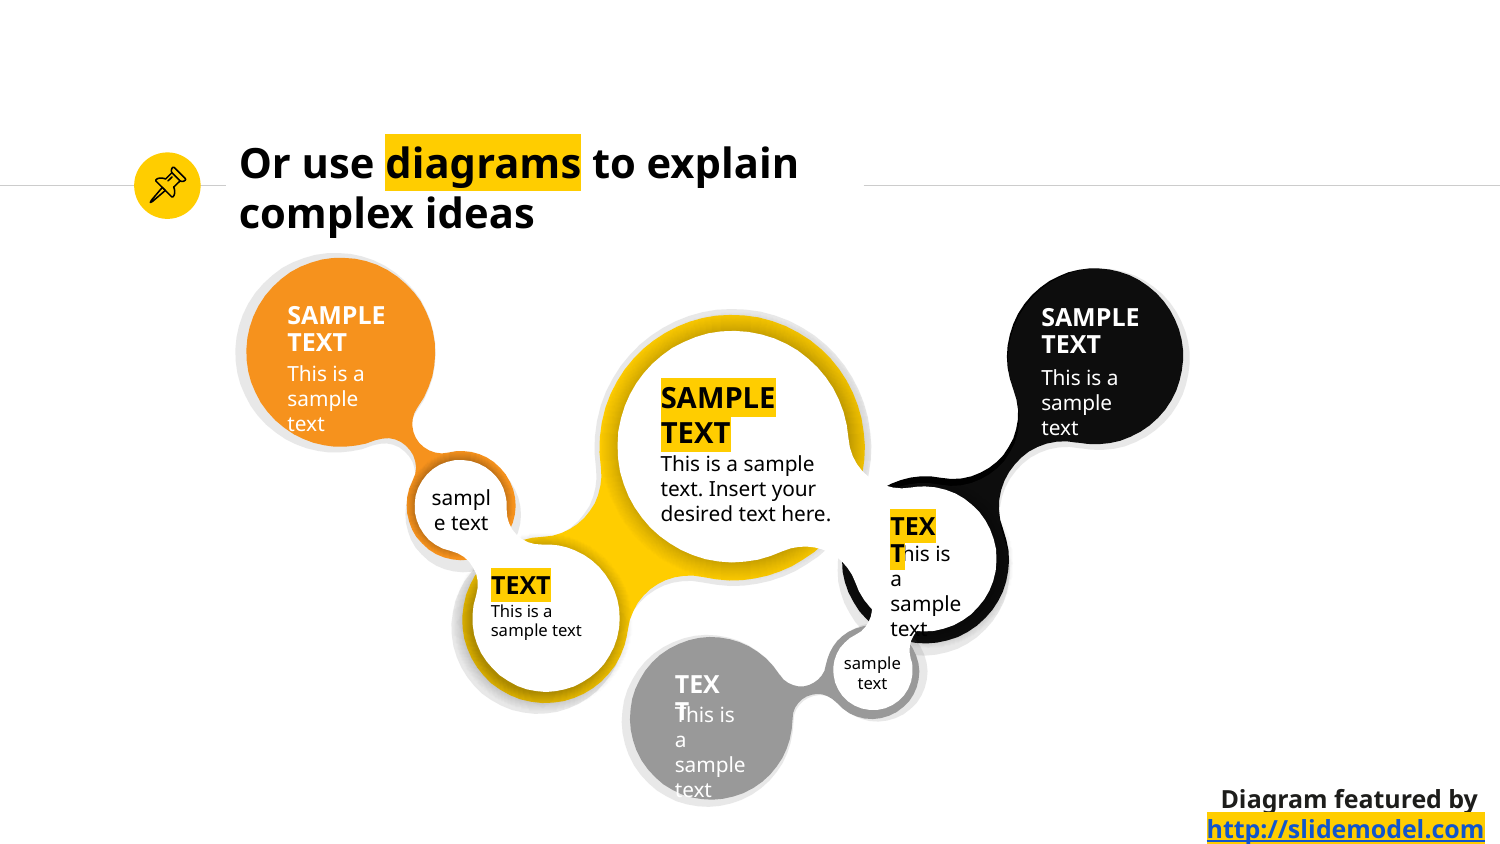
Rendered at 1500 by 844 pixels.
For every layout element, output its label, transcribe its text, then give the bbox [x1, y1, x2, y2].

text_box Diagram featured by http://slidemodel.com [971, 768, 1500, 844]
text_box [235, 252, 1190, 808]
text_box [150, 166, 186, 203]
title Or use diagrams to explain complex ideas [223, 150, 862, 223]
